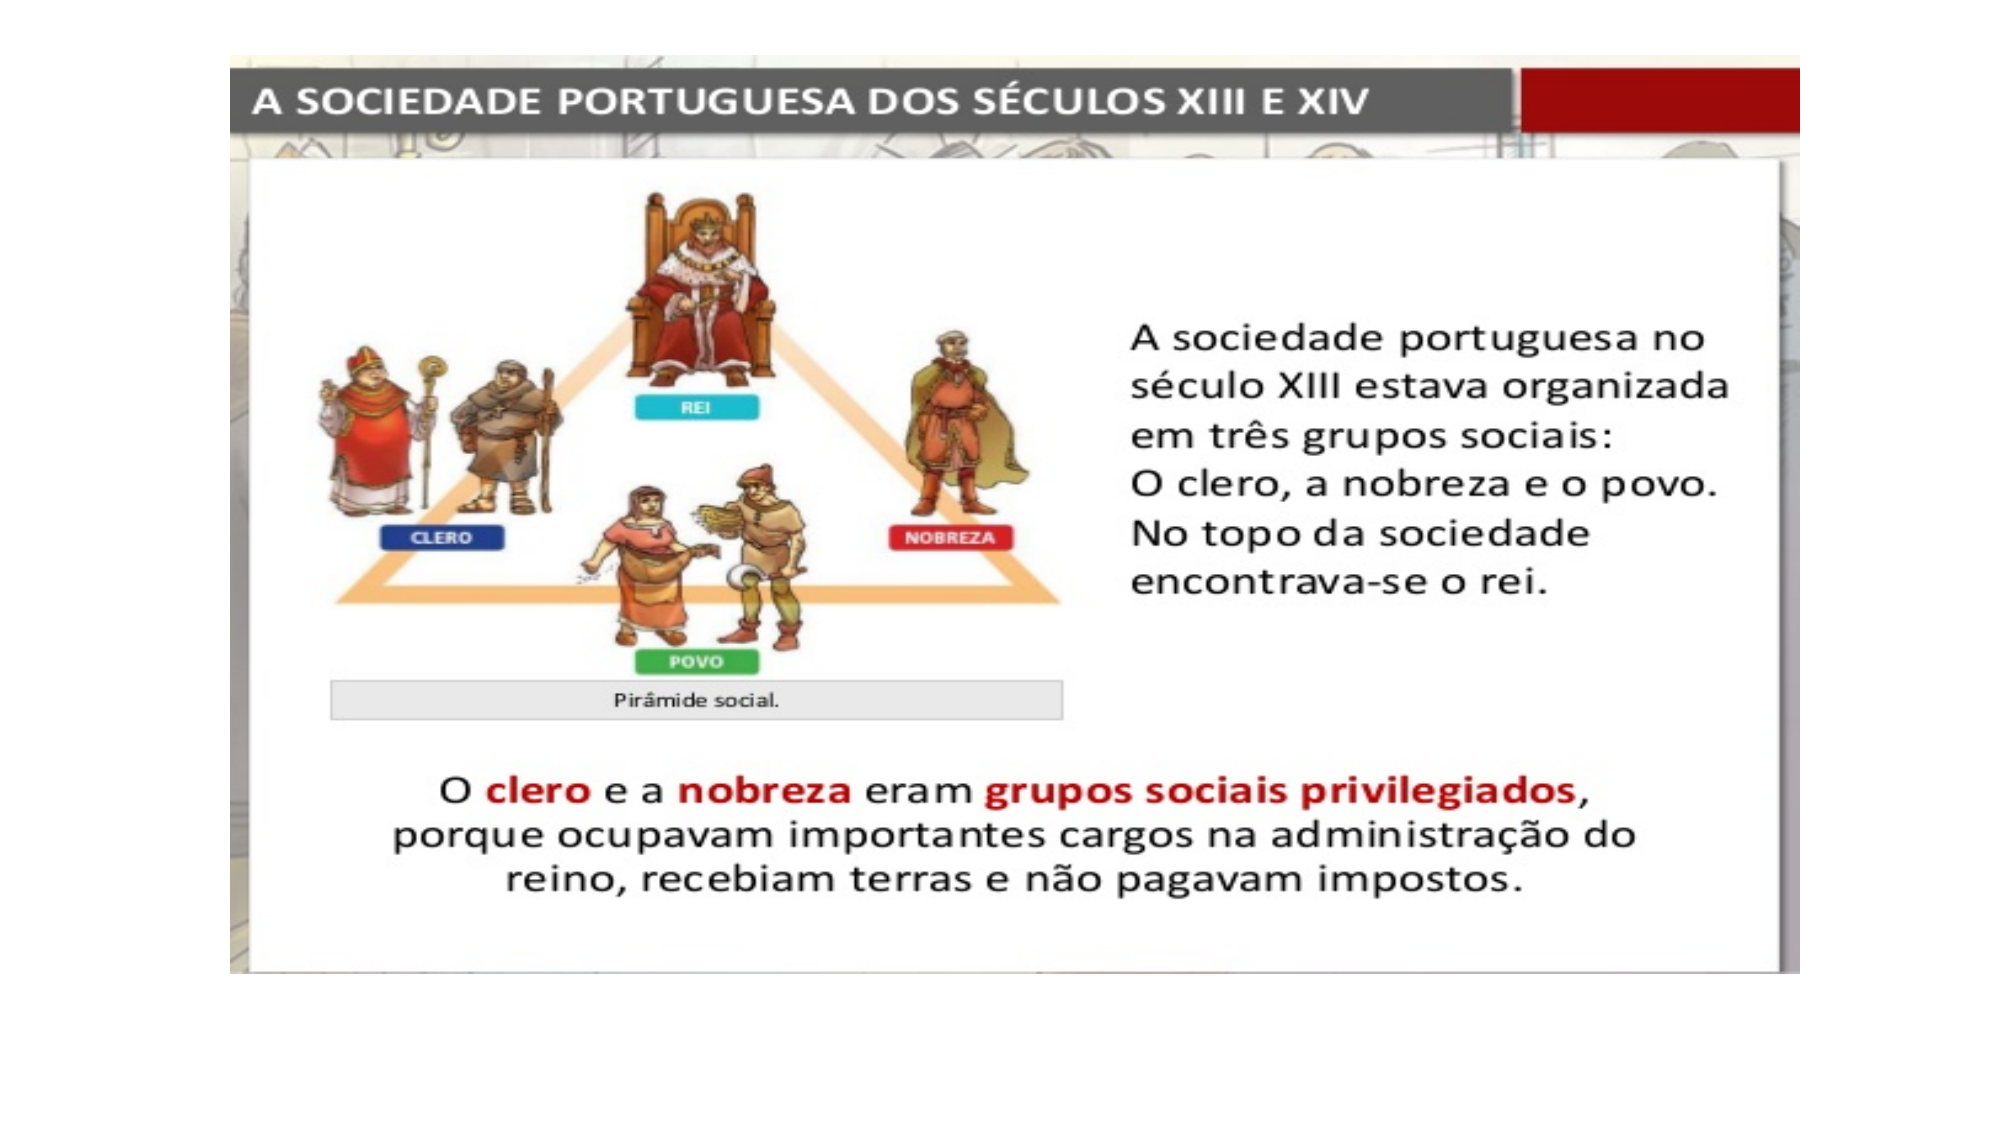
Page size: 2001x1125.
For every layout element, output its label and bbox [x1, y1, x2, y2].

list [230, 55, 1800, 974]
